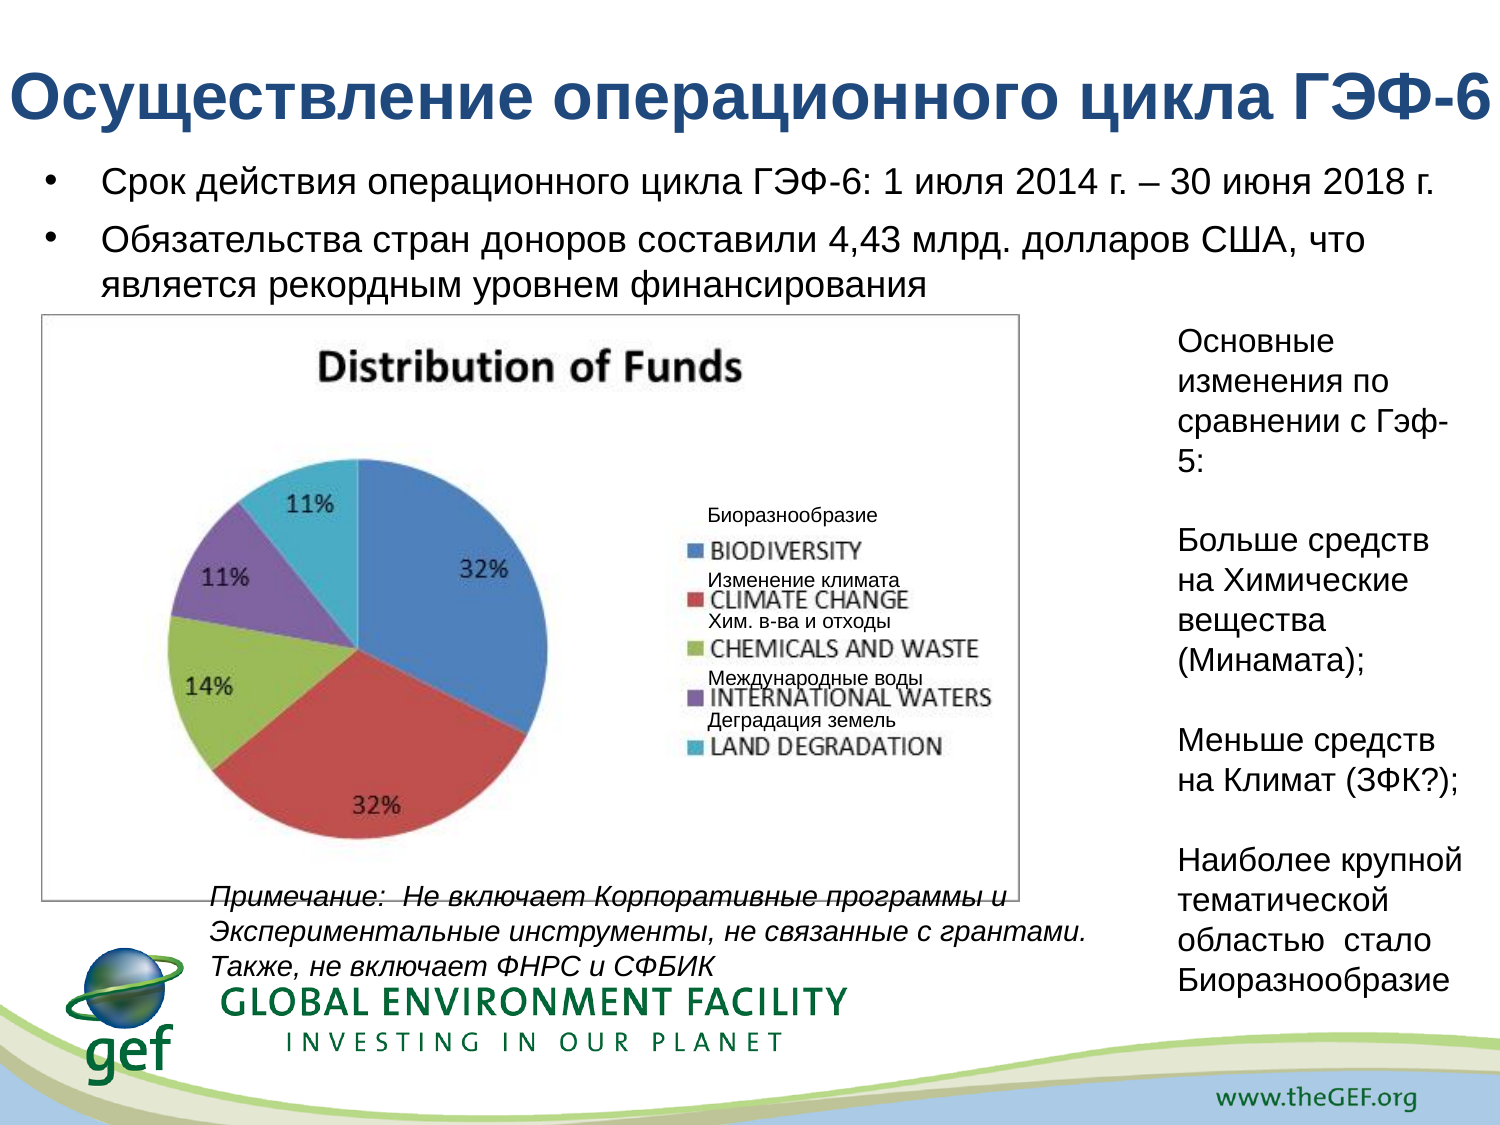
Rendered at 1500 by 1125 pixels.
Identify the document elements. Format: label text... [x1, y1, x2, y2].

picture [41, 314, 1020, 903]
list Срок действия операционного цикла ГЭФ-6: 1 июля 2014 г. – 30 июня 2018 г. Обязательства стран доноров составили 4,43 млрд. долларов США, что является рекордным уровнем финансирования [29, 149, 1480, 988]
text_box Примечание: Не включает Корпоративные программы и Экспериментальные инструменты, не связанные с грантами. Также, не включает ФНРС и СФБИК [194, 869, 1152, 990]
title Осуществление операционного цикла ГЭФ-6 [0, 42, 1500, 143]
picture [0, 920, 1500, 1125]
text_box Основные изменения по сравнении с Гэф-5: Больше средств на Химические вещества (Минамата); Меньше средств на Климат (ЗФК?); Наиболее крупной тематической областью стало Биоразнообразие [1162, 266, 1483, 1005]
